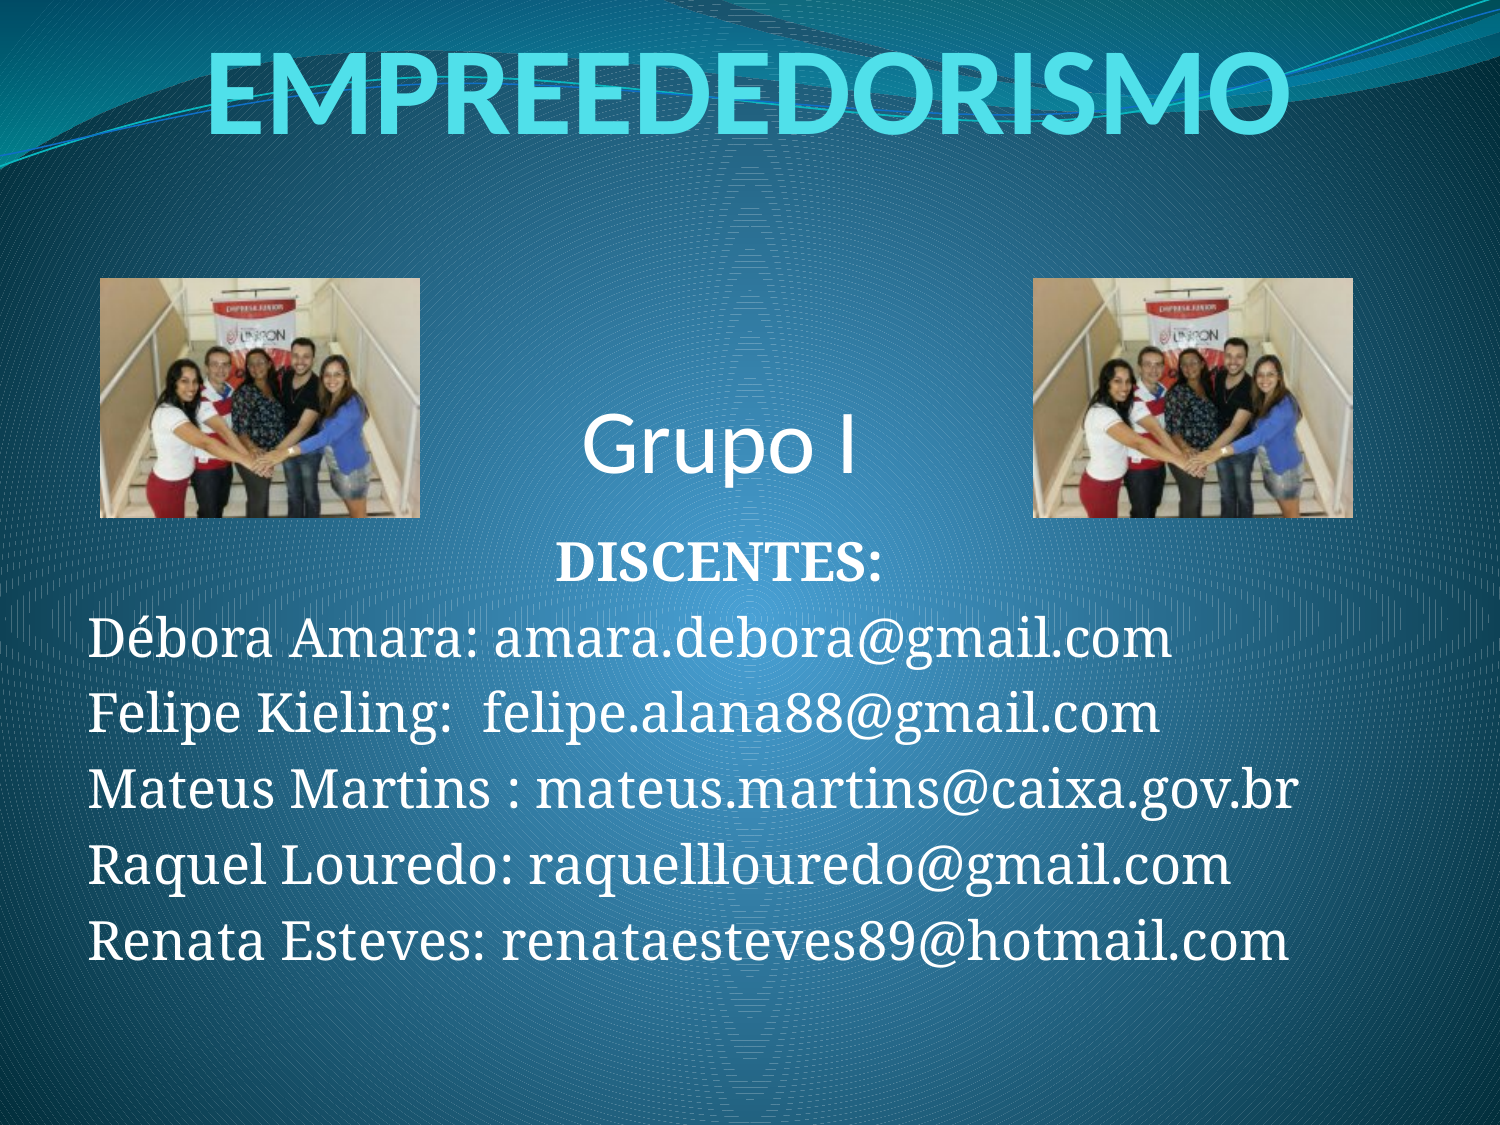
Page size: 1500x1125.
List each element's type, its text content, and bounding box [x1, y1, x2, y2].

text_box EMPREEDEDORISMO [74, 0, 1425, 160]
title Grupo I [525, 340, 920, 492]
subtitle DISCENTES: Débora Amara: amara.debora@gmail.com Felipe Kieling: felipe.alana88@gmail.com Mateus Martins : mateus.martins@caixa.gov.br Raquel Louredo: raquelllouredo@gmail.com Renata Esteves: renataesteves89@hotmail.com [87, 519, 1376, 1047]
picture [1033, 278, 1353, 519]
picture [100, 278, 420, 519]
